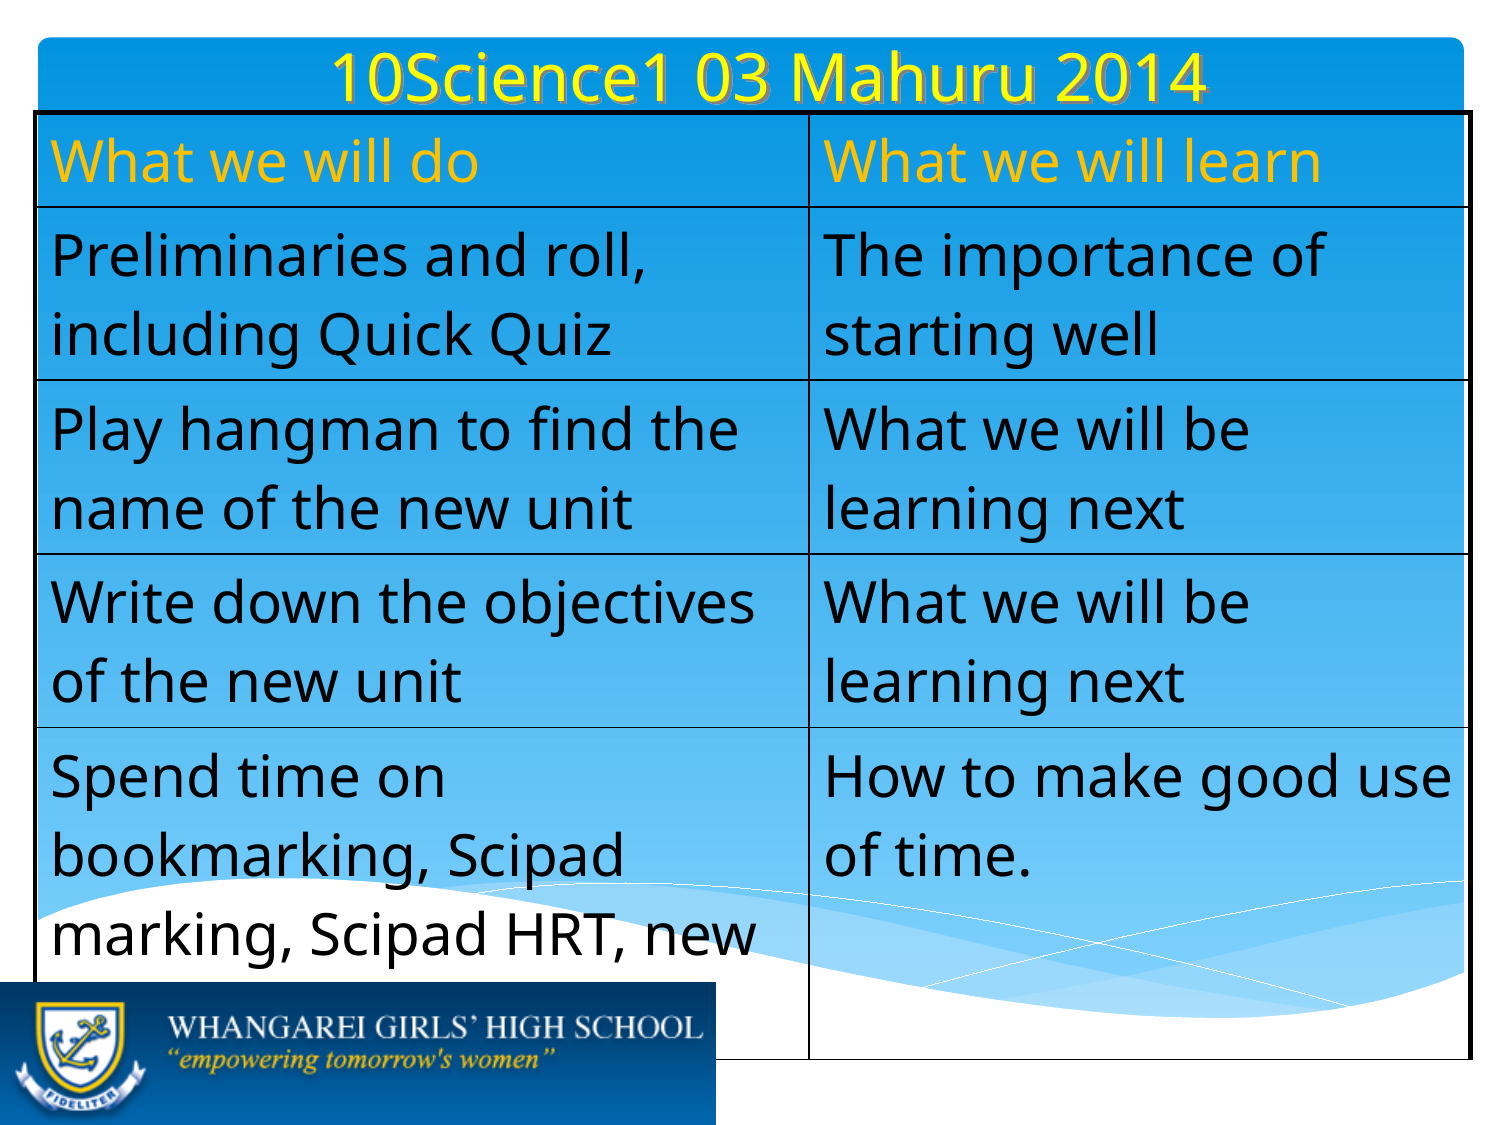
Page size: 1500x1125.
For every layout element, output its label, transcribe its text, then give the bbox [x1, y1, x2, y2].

table_cell What we will be learning next [810, 381, 1468, 553]
table_cell The importance of starting well [810, 208, 1468, 379]
table_header What we will learn [810, 115, 1468, 206]
picture [0, 982, 716, 1125]
table_cell Play hangman to find the name of the new unit [37, 381, 808, 553]
table_header What we will do [37, 115, 808, 206]
table_cell Spend time on bookmarking, Scipad marking, Scipad HRT, new title page [37, 728, 808, 1059]
text_box 10Science1 03 Mahuru 2014 [162, 24, 1375, 110]
table_cell What we will be learning next [810, 555, 1468, 727]
table_cell How to make good use of time. [810, 728, 1468, 1059]
table_cell Write down the objectives of the new unit [37, 555, 808, 727]
table_cell Preliminaries and roll, including Quick Quiz [37, 208, 808, 379]
